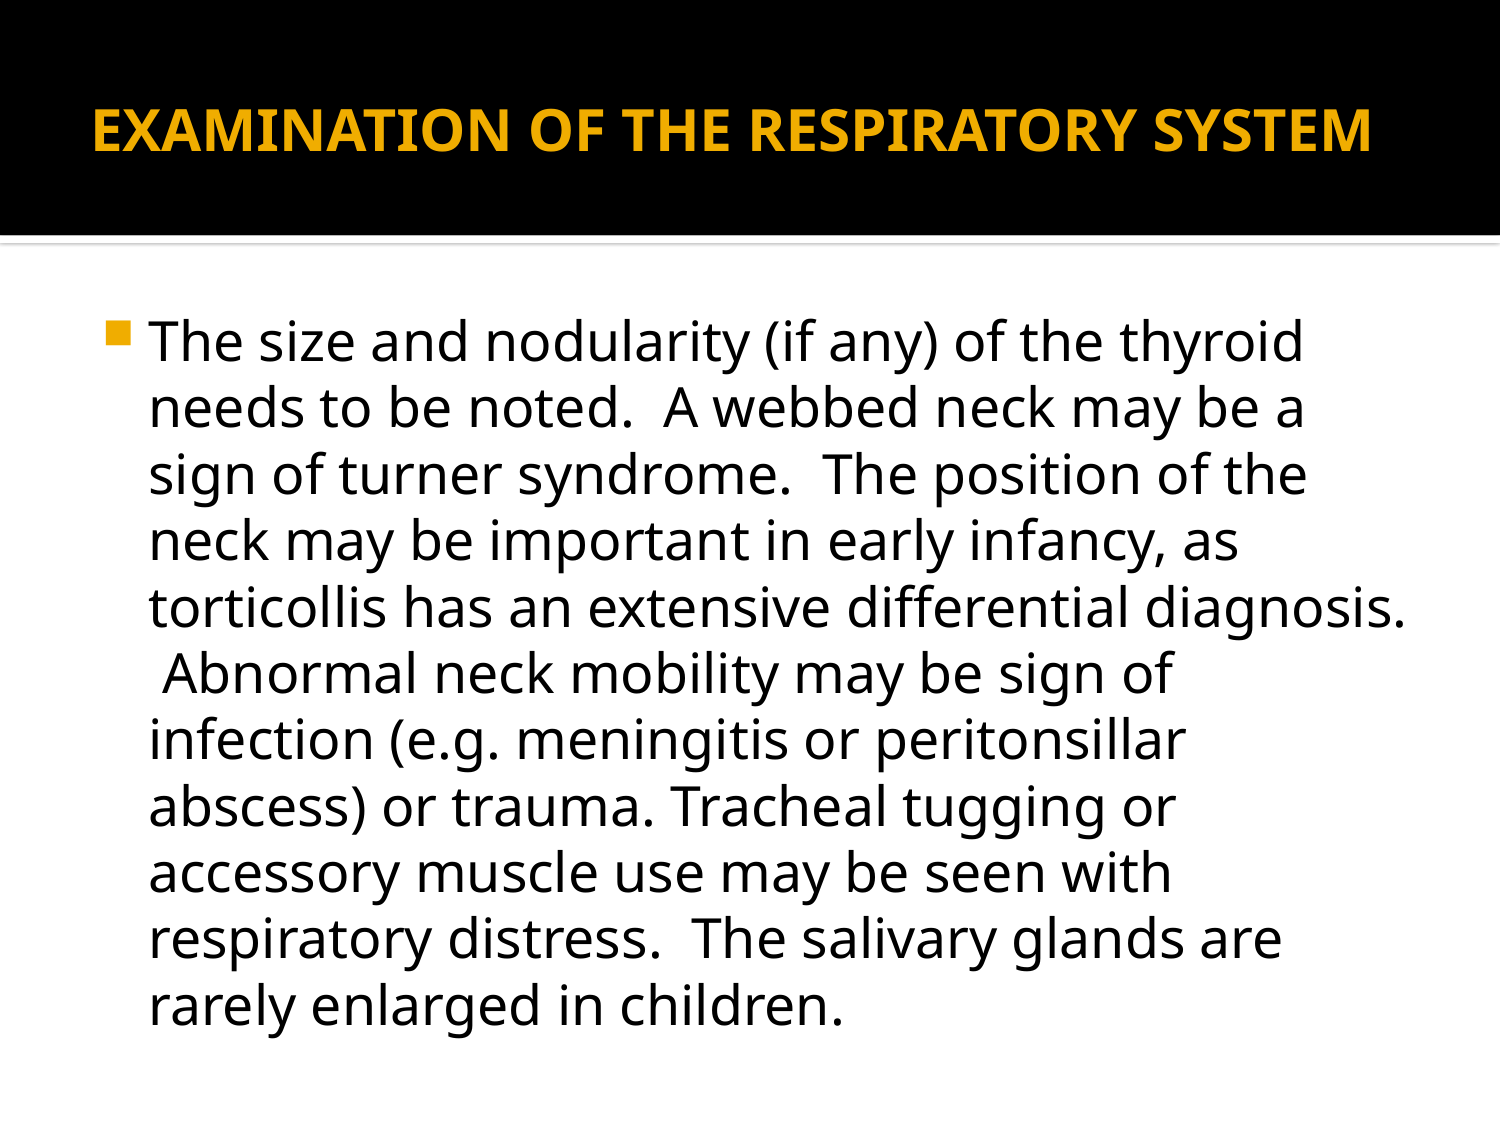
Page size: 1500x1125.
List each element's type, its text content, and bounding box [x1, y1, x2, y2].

list The size and nodularity (if any) of the thyroid needs to be noted. A webbed neck may be a sign of turner syndrome. The position of the neck may be important in early infancy, as torticollis has an extensive differential diagnosis. Abnormal neck mobility may be sign of infection (e.g. meningitis or peritonsillar abscess) or trauma. Tracheal tugging or accessory muscle use may be seen with respiratory distress. The salivary glands are rarely enlarged in children. [75, 291, 1425, 1050]
title EXAMINATION OF THE RESPIRATORY SYSTEM [75, 25, 1425, 231]
